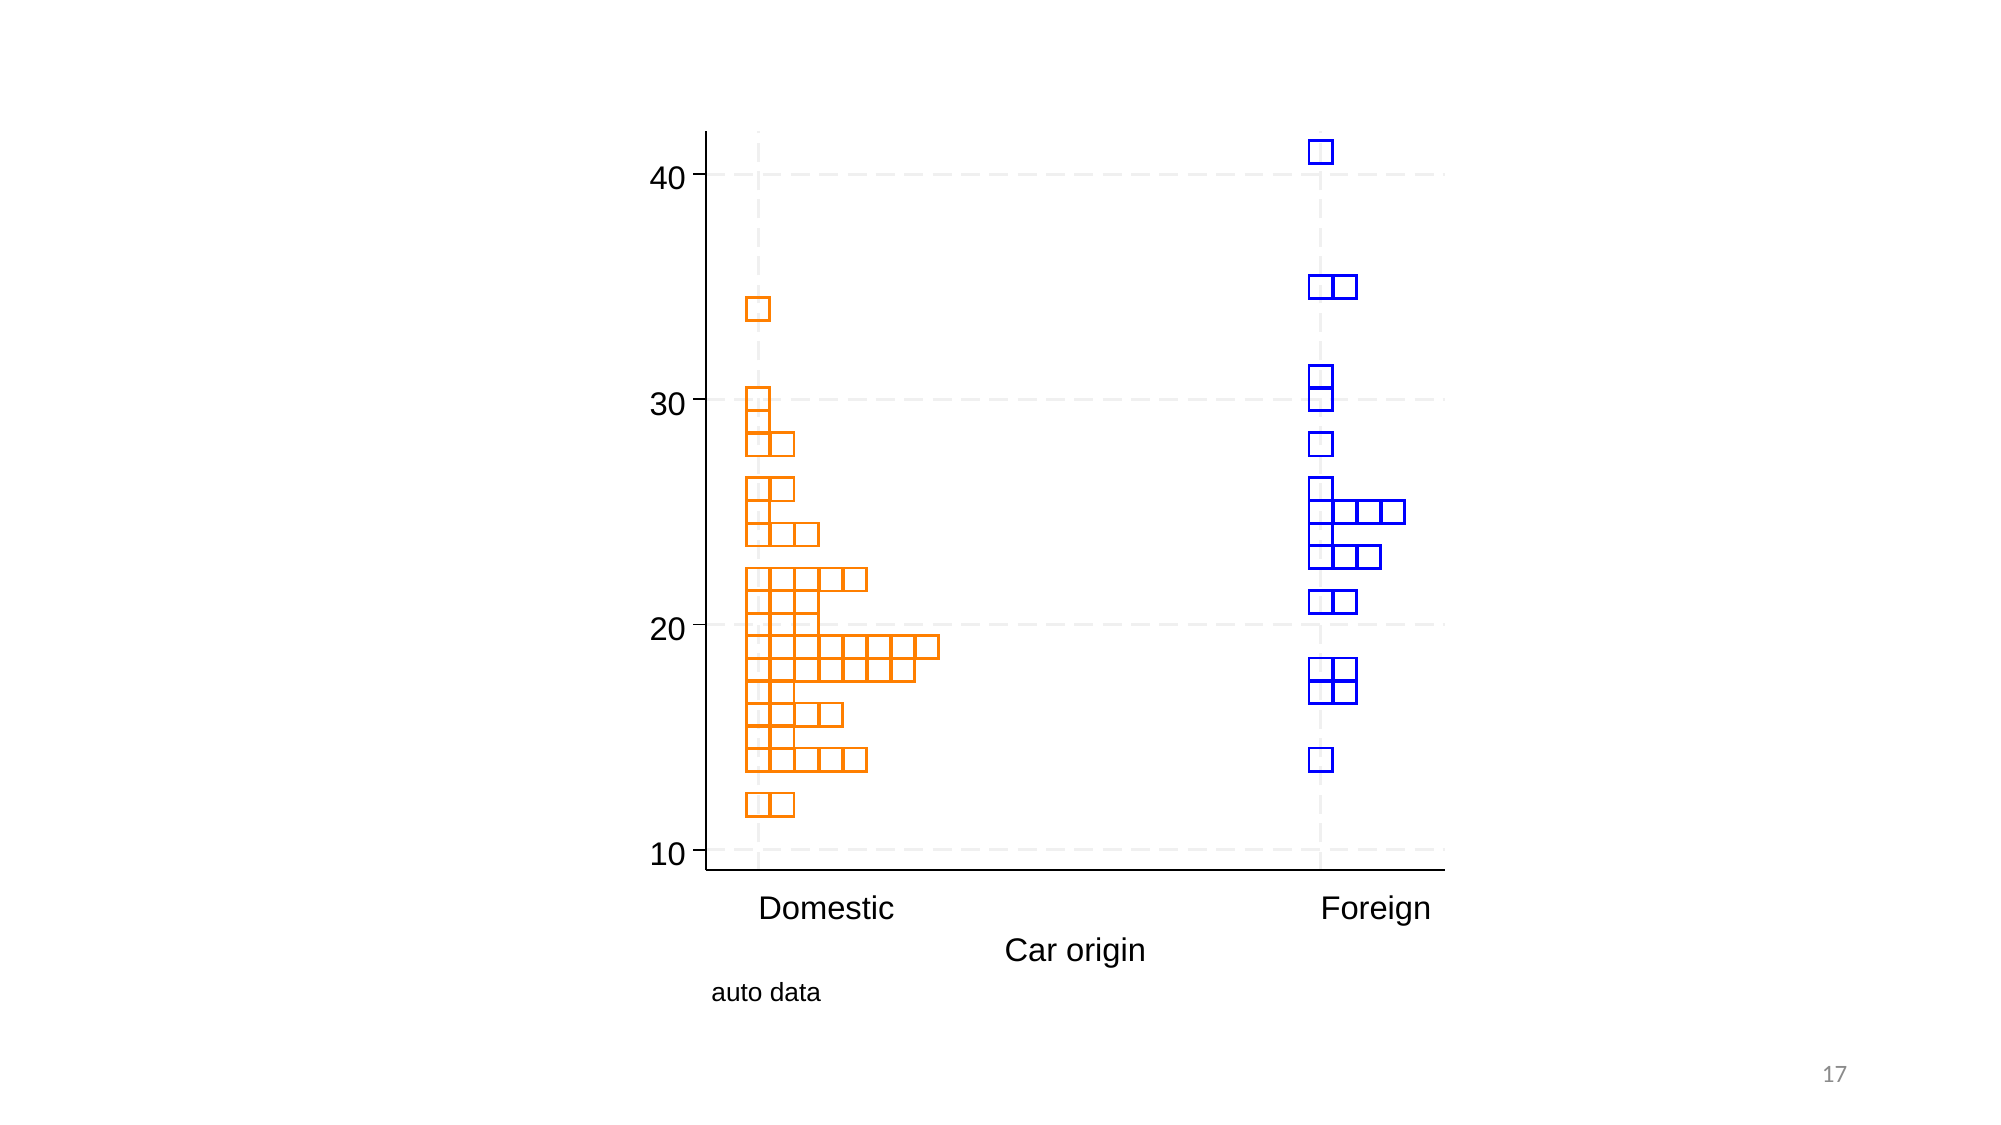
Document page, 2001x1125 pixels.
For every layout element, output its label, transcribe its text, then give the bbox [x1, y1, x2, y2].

picture [227, 97, 1803, 1043]
slide_number 17 [1412, 1042, 1863, 1103]
